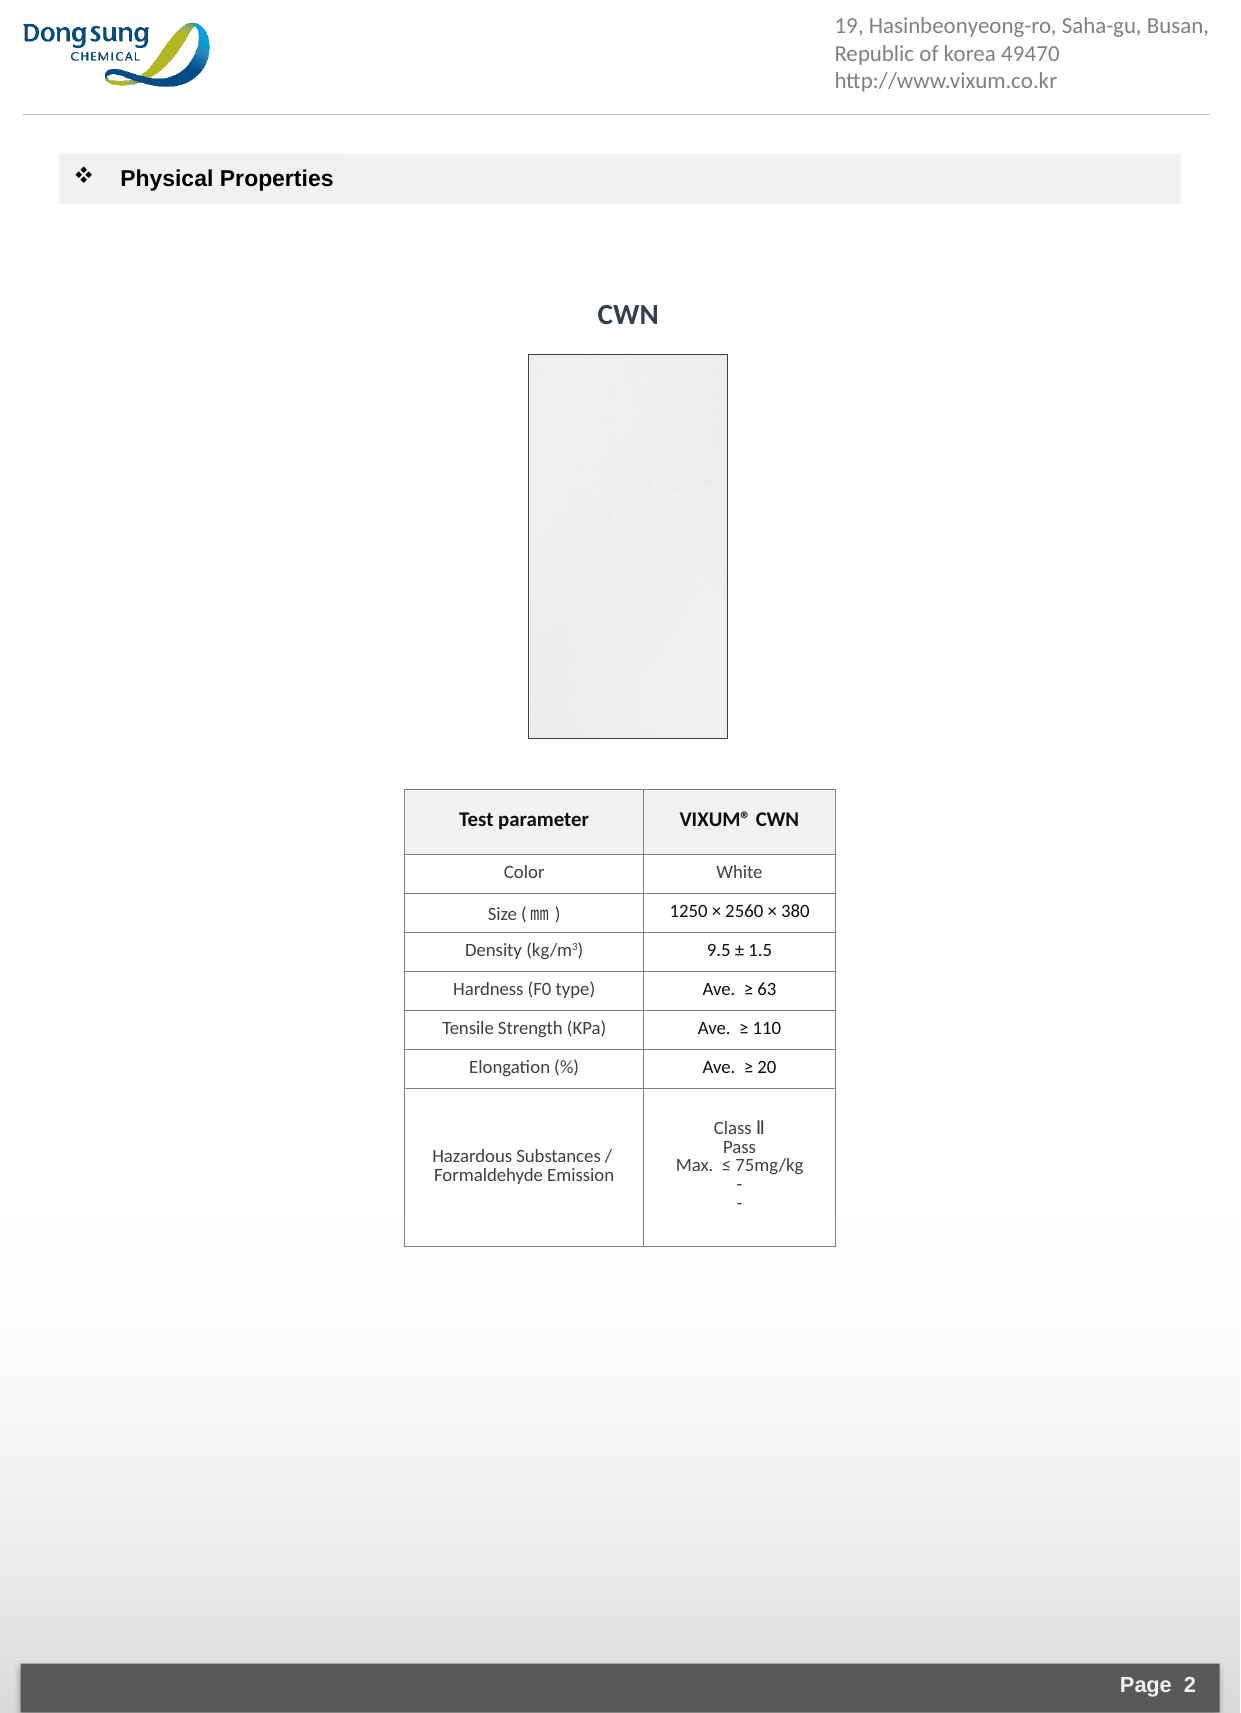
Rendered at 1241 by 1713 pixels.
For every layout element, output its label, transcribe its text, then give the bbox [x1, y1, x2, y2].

picture [529, 355, 728, 738]
table_cell Class Ⅱ Pass Max. ≤ 75mg/kg - - [644, 1089, 835, 1246]
text_box Physical Properties [58, 156, 790, 199]
table_cell Size (㎜) [405, 894, 643, 932]
table_cell 9.5 ± 1.5 [644, 933, 835, 971]
table_cell Ave. ≥ 110 [644, 1011, 835, 1049]
text_box [20, 1663, 1221, 1713]
table_cell Color [405, 855, 643, 893]
text_box [57, 152, 1183, 206]
text_box CWN [522, 287, 735, 338]
table_cell Ave. ≥ 20 [644, 1050, 835, 1088]
table_cell Density (kg/m3) [405, 933, 643, 971]
picture [6, 0, 224, 128]
table_cell Elongation (%) [405, 1050, 643, 1088]
table_cell Tensile Strength (KPa) [405, 1011, 643, 1049]
table_header Test parameter [405, 790, 643, 854]
text_box [0, 1214, 1241, 1713]
table_cell 1250 × 2560 × 380 [644, 894, 835, 932]
text_box 19, Hasinbeonyeong-ro, Saha-gu, Busan, Republic of korea 49470 http://www.vixum.co.kr [819, 3, 1241, 101]
text_box Page 2 [949, 1663, 1211, 1705]
table_cell Ave. ≥ 63 [644, 972, 835, 1010]
table_header VIXUM® CWN [644, 790, 835, 854]
table_cell White [644, 855, 835, 893]
table_cell Hazardous Substances / Formaldehyde Emission [405, 1089, 643, 1246]
table_cell Hardness (F0 type) [405, 972, 643, 1010]
